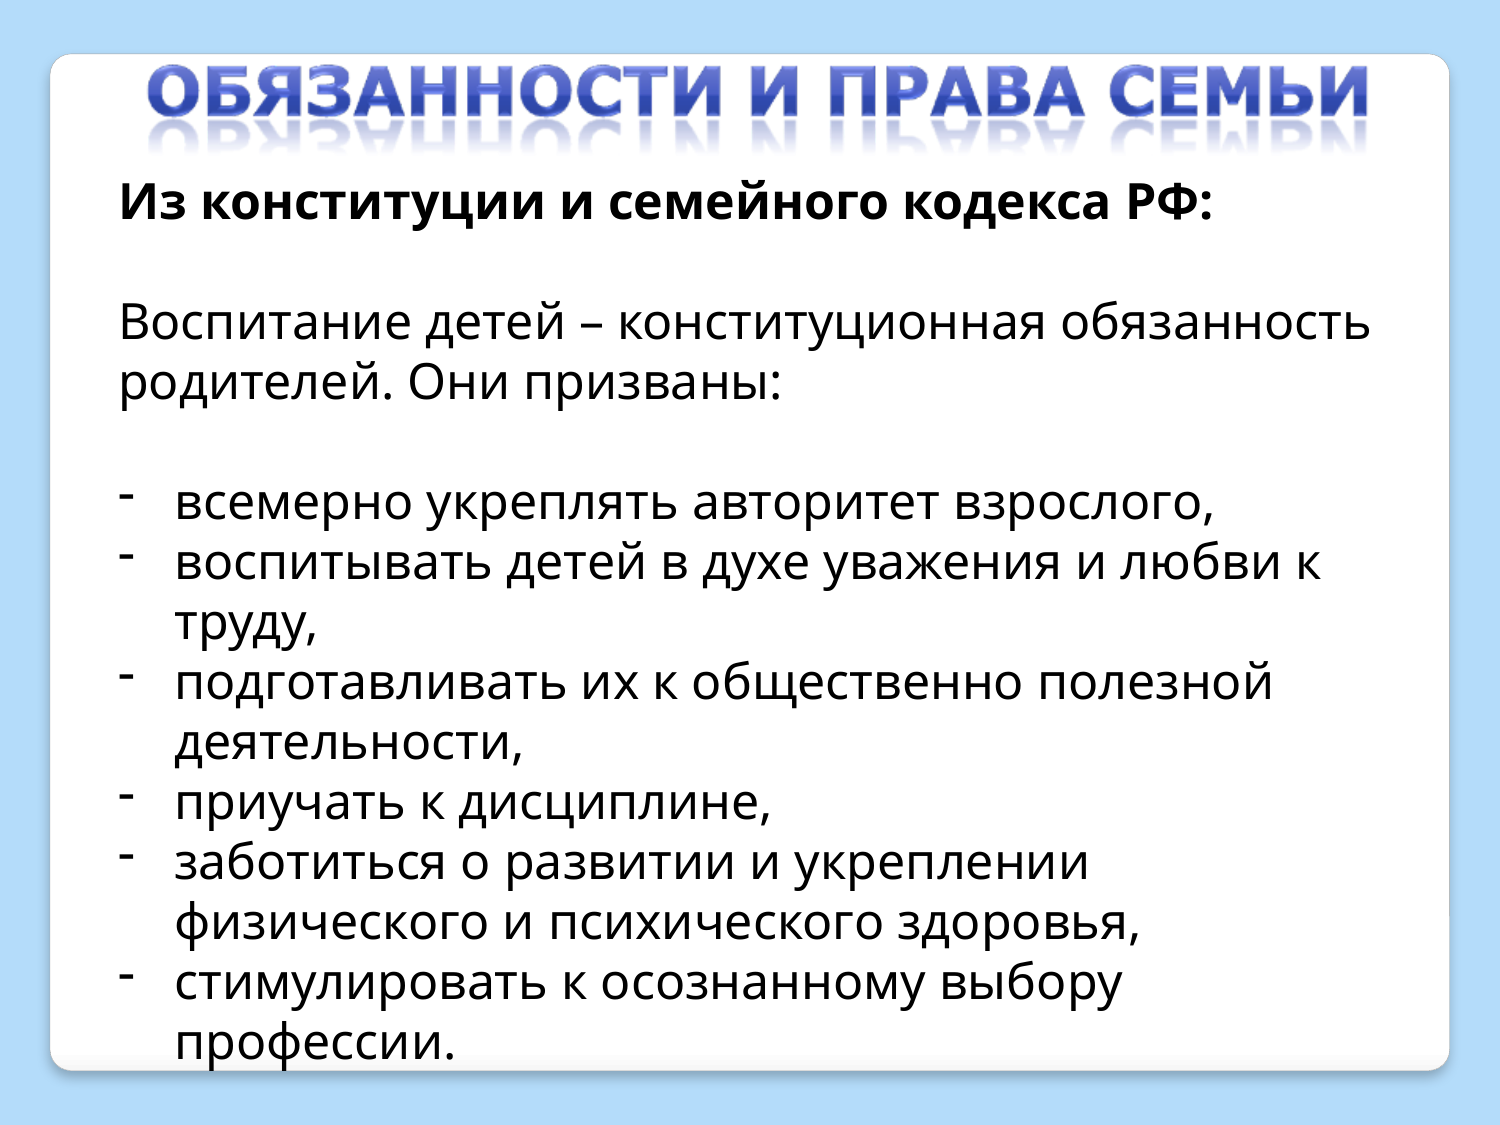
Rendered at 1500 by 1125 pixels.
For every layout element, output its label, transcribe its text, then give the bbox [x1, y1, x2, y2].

text_box Из конституции и семейного кодекса РФ: Воспитание детей – конституционная обязанность родителей. Они призваны: всемерно укреплять авторитет взрослого, воспитывать детей в духе уважения и любви к труду, подготавливать их к общественно полезной деятельности, приучать к дисциплине, заботиться о развитии и укреплении физического и психического здоровья, стимулировать к осознанному выбору профессии. [103, 220, 1427, 1077]
picture [97, 26, 1424, 212]
